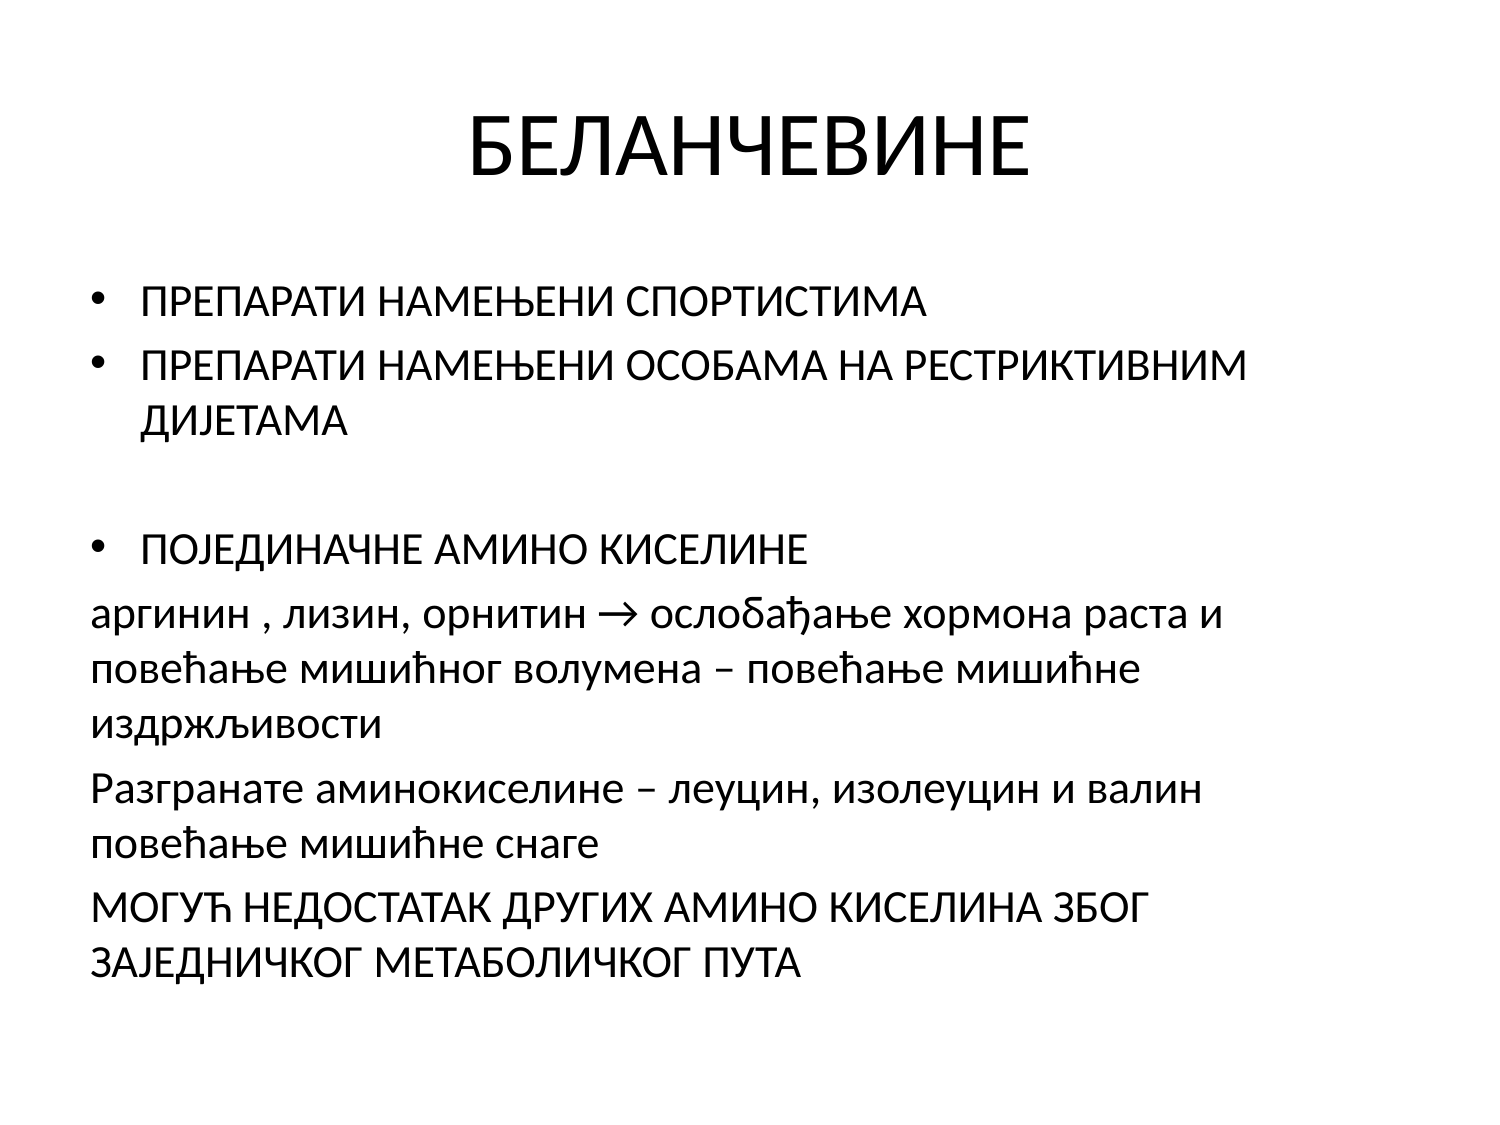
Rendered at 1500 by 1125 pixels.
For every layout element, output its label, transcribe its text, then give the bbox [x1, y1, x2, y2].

list ПРЕПАРАТИ НАМЕЊЕНИ СПОРТИСТИМА ПРЕПАРАТИ НАМЕЊЕНИ ОСОБАМА НА РЕСТРИКТИВНИМ ДИЈЕТАМА ПОЈЕДИНАЧНЕ АМИНО КИСЕЛИНЕ аргинин , лизин, орнитин → ослобађање хормона раста и повећање мишићног волумена – повећање мишићне издржљивости Разгранате аминокиселине – леуцин, изолеуцин и валин повећање мишићне снаге МОГУЋ НЕДОСТАТАК ДРУГИХ АМИНО КИСЕЛИНА ЗБОГ ЗАЈЕДНИЧКОГ МЕТАБОЛИЧКОГ ПУТА [75, 262, 1425, 1005]
title БЕЛАНЧЕВИНЕ [75, 45, 1425, 233]
